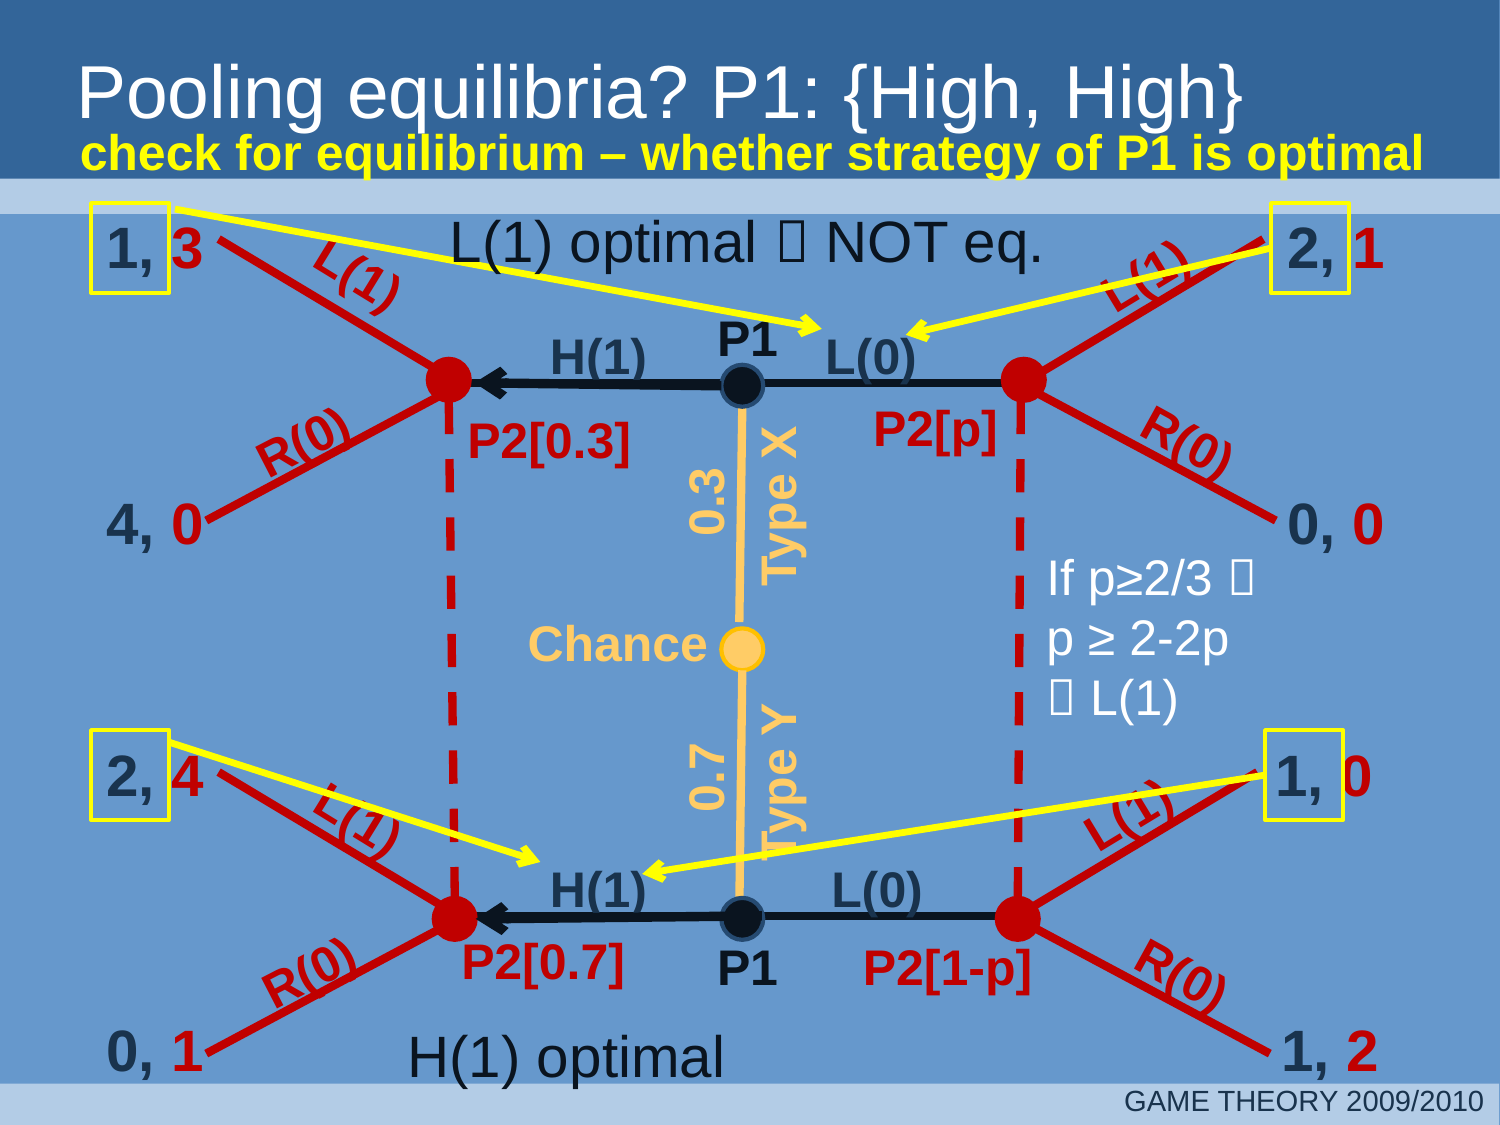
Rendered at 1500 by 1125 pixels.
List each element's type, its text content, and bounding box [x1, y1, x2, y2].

text_box GAME THEORY 2009/2010 [1109, 1075, 1500, 1125]
text_box L(1) optimal  NOT eq. [435, 197, 1060, 201]
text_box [474, 382, 722, 387]
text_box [905, 247, 1272, 336]
table_cell ½ *-1+½ *-1= -1 [474, 919, 764, 926]
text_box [168, 741, 541, 863]
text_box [174, 208, 823, 330]
text_box check for equilibrium – whether strategy of P1 is optimal [65, 113, 1441, 188]
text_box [641, 774, 1266, 875]
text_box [42, 202, 1447, 1092]
title Pooling equilibria? P1: {High, High} [60, 29, 1450, 148]
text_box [475, 915, 763, 920]
table_cell ½ *-1+½ *-1= -1 [473, 386, 723, 393]
